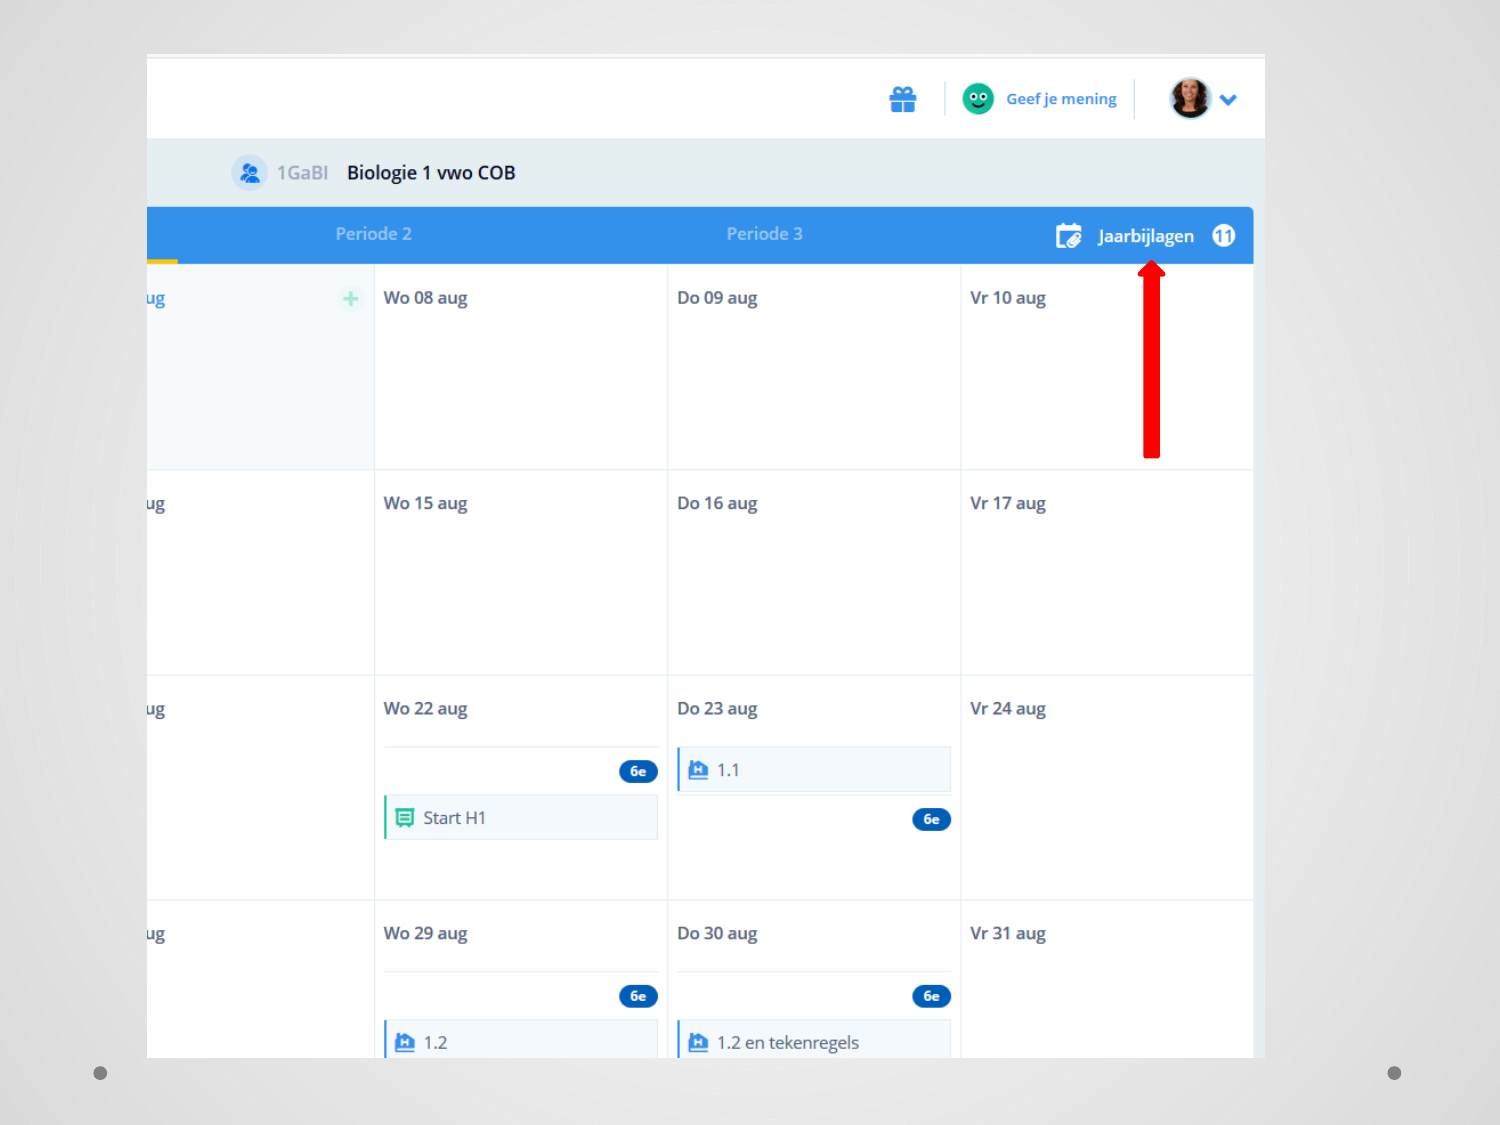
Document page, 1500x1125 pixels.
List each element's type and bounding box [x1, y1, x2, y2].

picture [147, 54, 1265, 1058]
